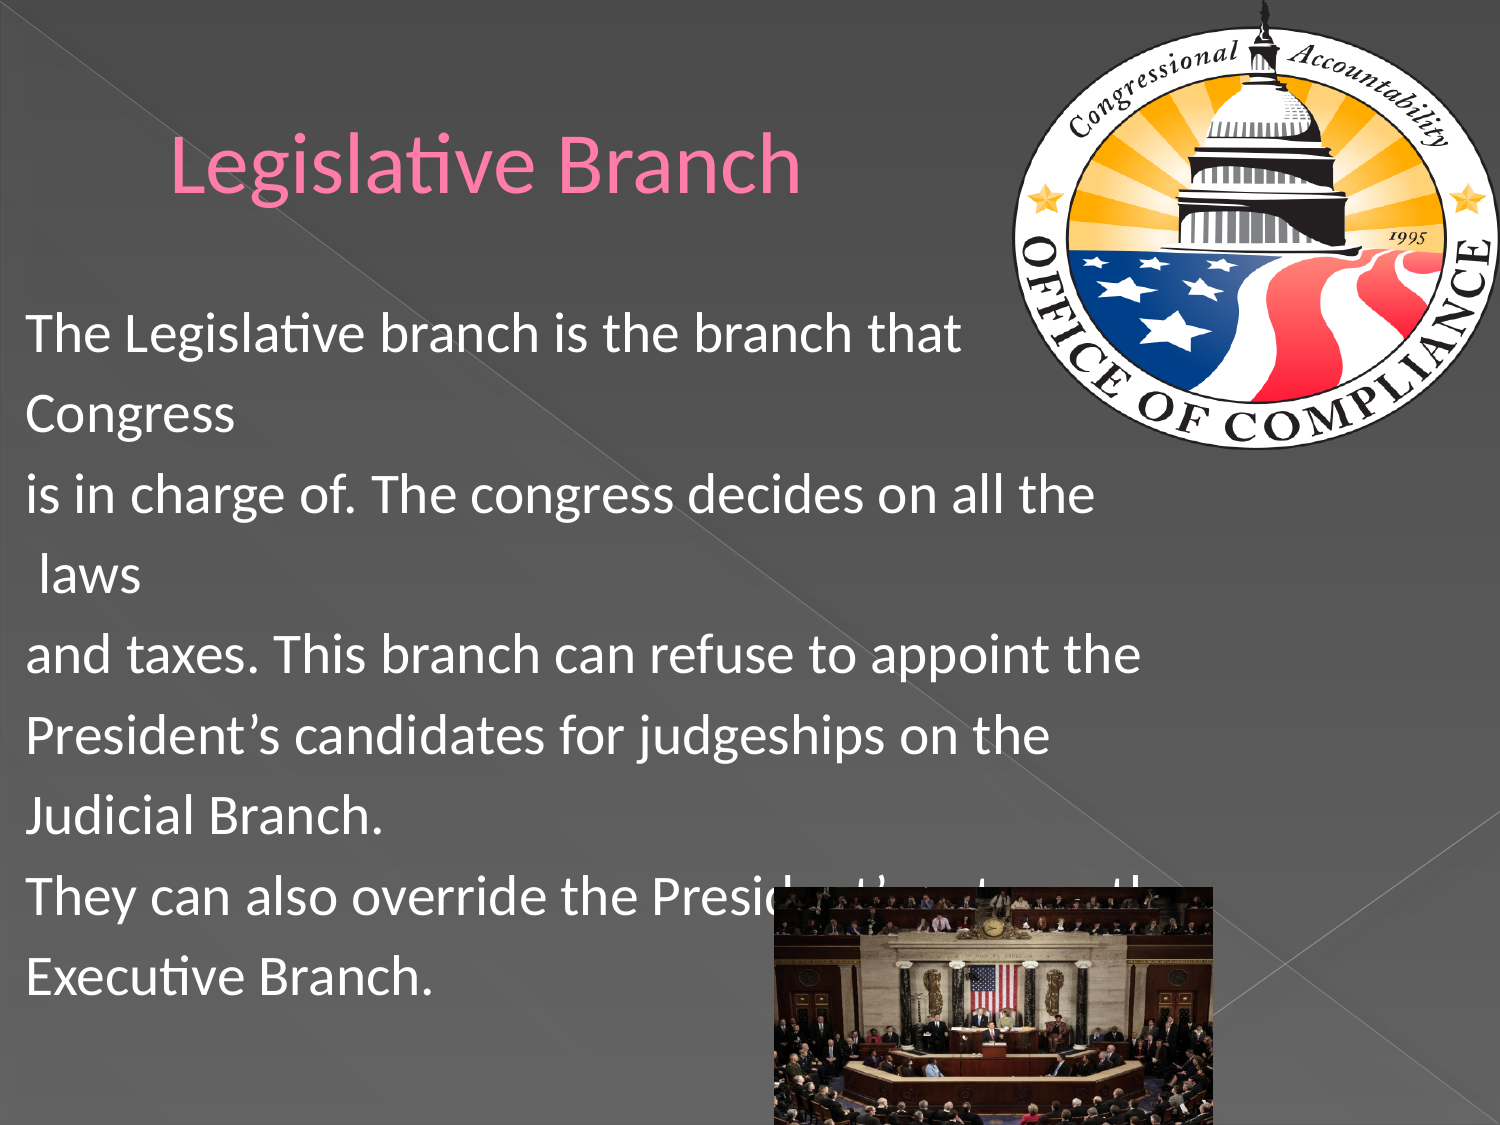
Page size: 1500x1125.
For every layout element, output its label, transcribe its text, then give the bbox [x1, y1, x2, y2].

picture [774, 887, 1213, 1125]
list The Legislative branch is the branch that Congress is in charge of. The congress decides on all the laws and taxes. This branch can refuse to appoint the President’s candidates for judgeships on the Judicial Branch. They can also override the President’s veto on the Executive Branch. [0, 287, 1425, 1100]
title Legislative Branch [75, 43, 1012, 274]
picture [1012, 0, 1500, 451]
